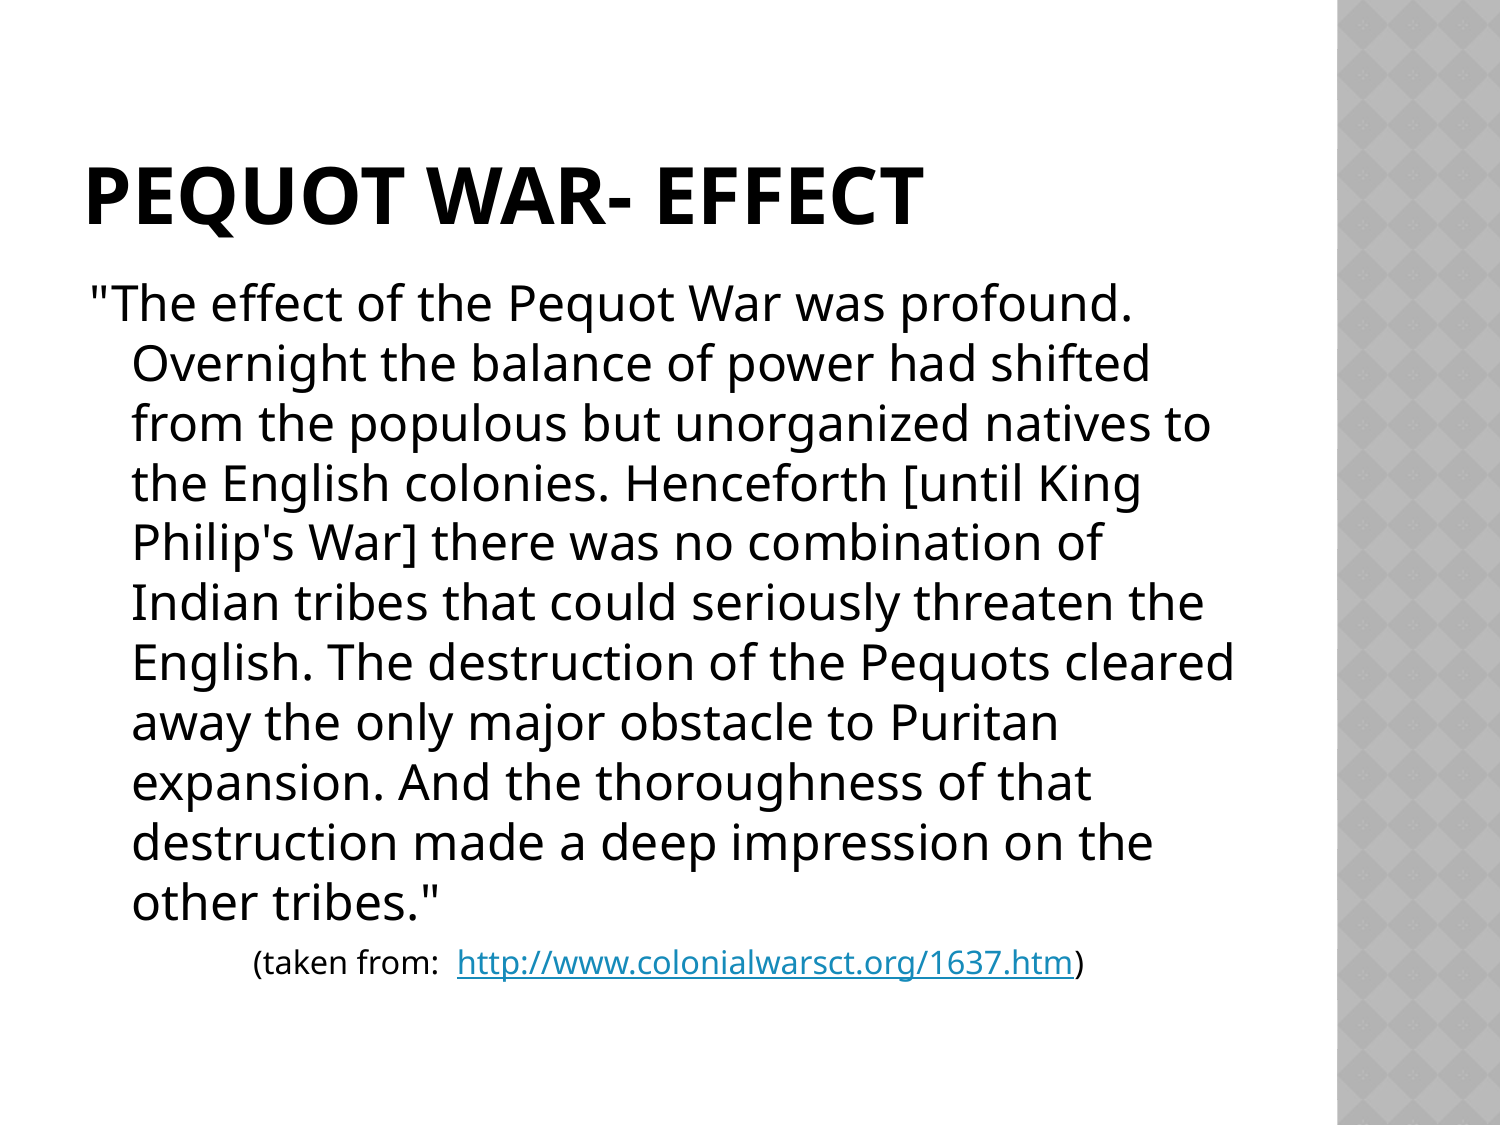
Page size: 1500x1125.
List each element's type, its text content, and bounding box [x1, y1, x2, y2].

title Pequot war- effect [75, 52, 1263, 240]
list "The effect of the Pequot War was profound. Overnight the balance of power had shifted from the populous but unorganized natives to the English colonies. Henceforth [until King Philip's War] there was no combination of Indian tribes that could seriously threaten the English. The destruction of the Pequots cleared away the only major obstacle to Puritan expansion. And the thoroughness of that destruction made a deep impression on the other tribes." (taken from: http://www.colonialwarsct.org/1637.htm) [75, 264, 1263, 1059]
